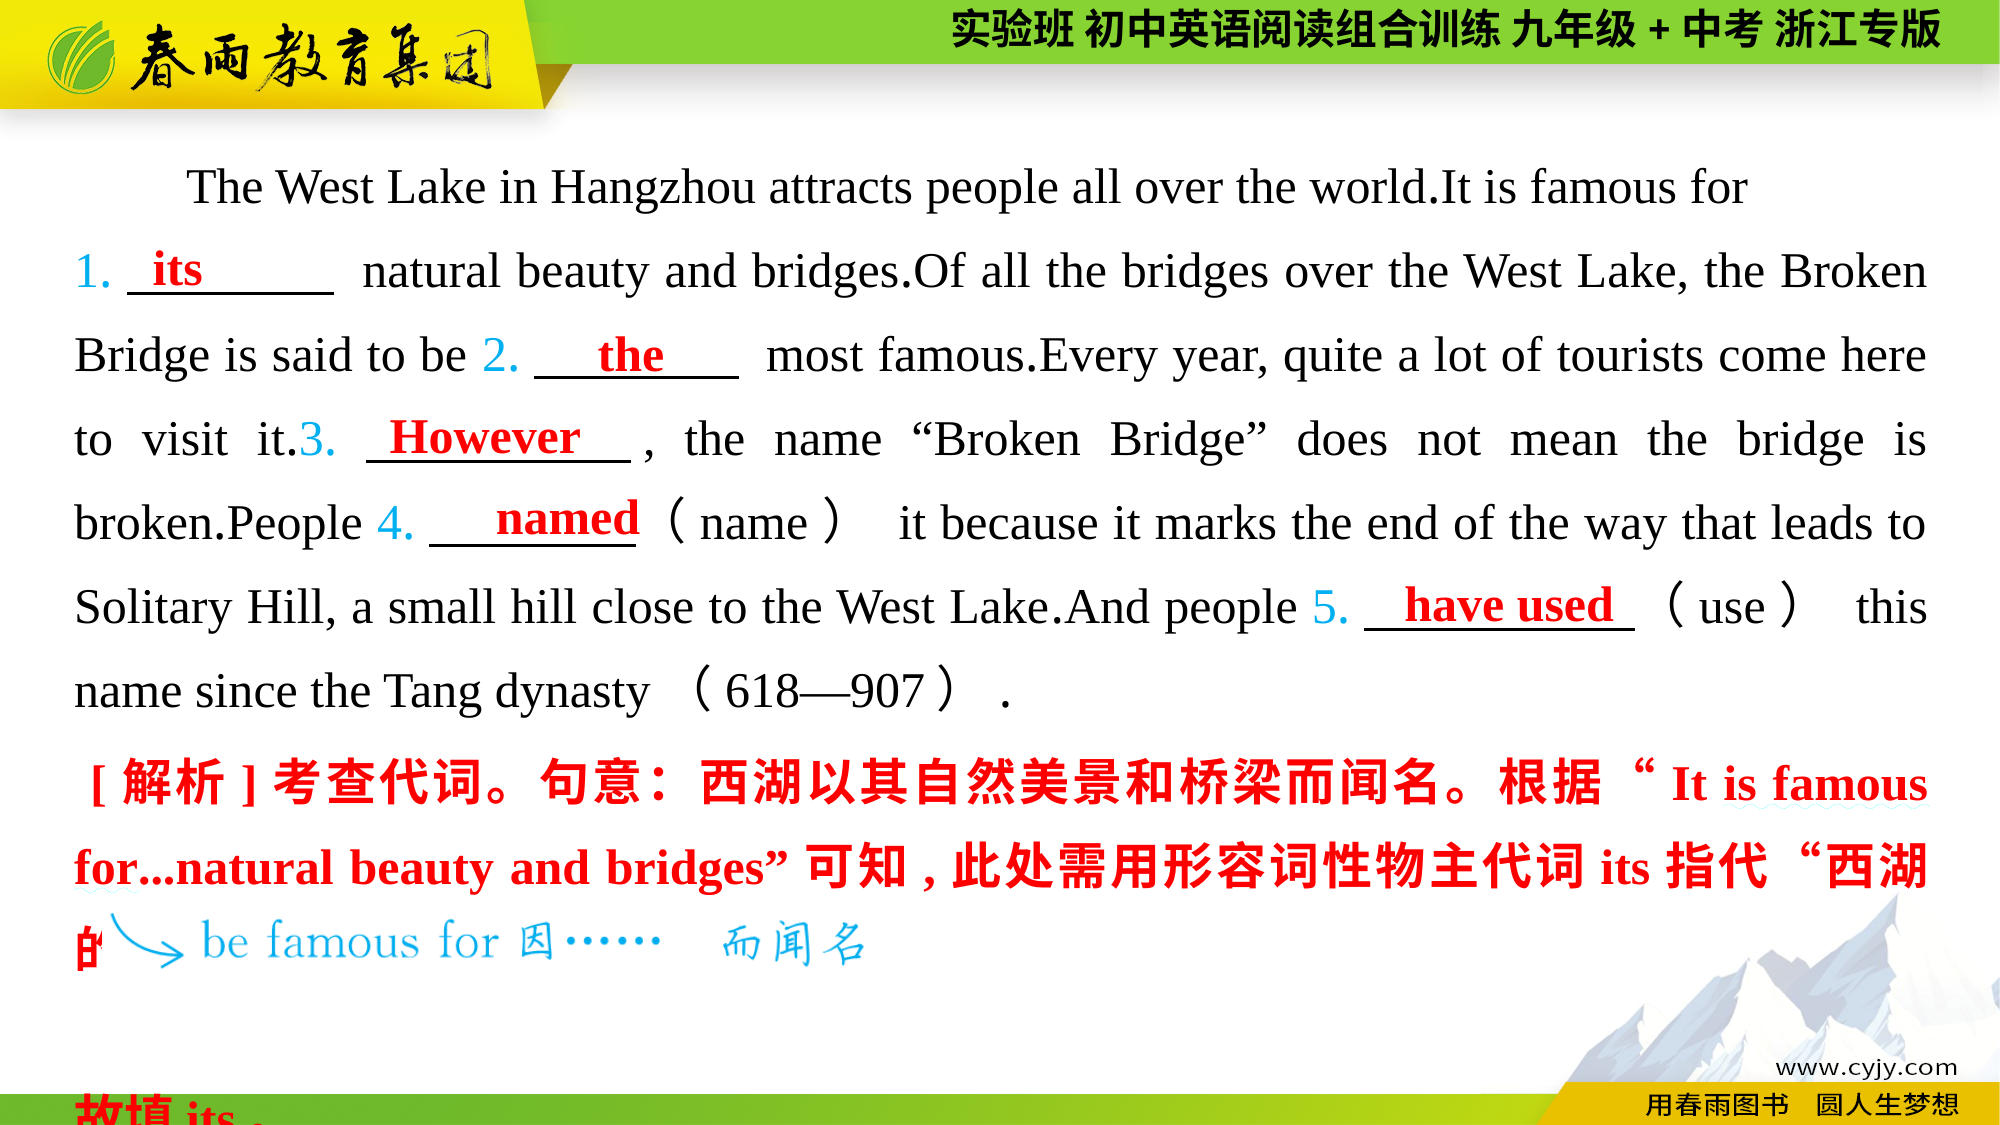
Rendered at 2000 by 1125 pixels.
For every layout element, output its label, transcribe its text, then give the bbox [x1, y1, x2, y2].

text_box the [582, 289, 680, 389]
list The West Lake in Hangzhou attracts people all over the world.It is famous for 1. natural beauty and bridges.Of all the bridges over the West Lake, the Broken Bridge is said to be 2. most famous.Every year, quite a lot of tourists come here to visit it.3. , the name “Broken Bridge” does not mean the bridge is broken.People 4. （name） it because it marks the end of the way that leads to Solitary Hill, a small hill close to the West Lake.And people 5. （use） this name since the Tang dynasty（618—907）. [59, 122, 1944, 719]
text_box its [137, 203, 218, 303]
text_box have used [1389, 540, 1630, 640]
picture [708, 914, 871, 970]
picture [0, 0, 2000, 1125]
text_box However [374, 371, 597, 471]
text_box named [481, 453, 656, 552]
text_box [解析]考查代词。句意：西湖以其自然美景和桥梁而闻名。根据“It is famous for...natural beauty and bridges”可知,此处需用形容词性物主代词its指代“西湖的”。 故填its。 [59, 719, 1944, 1125]
picture [101, 901, 706, 975]
